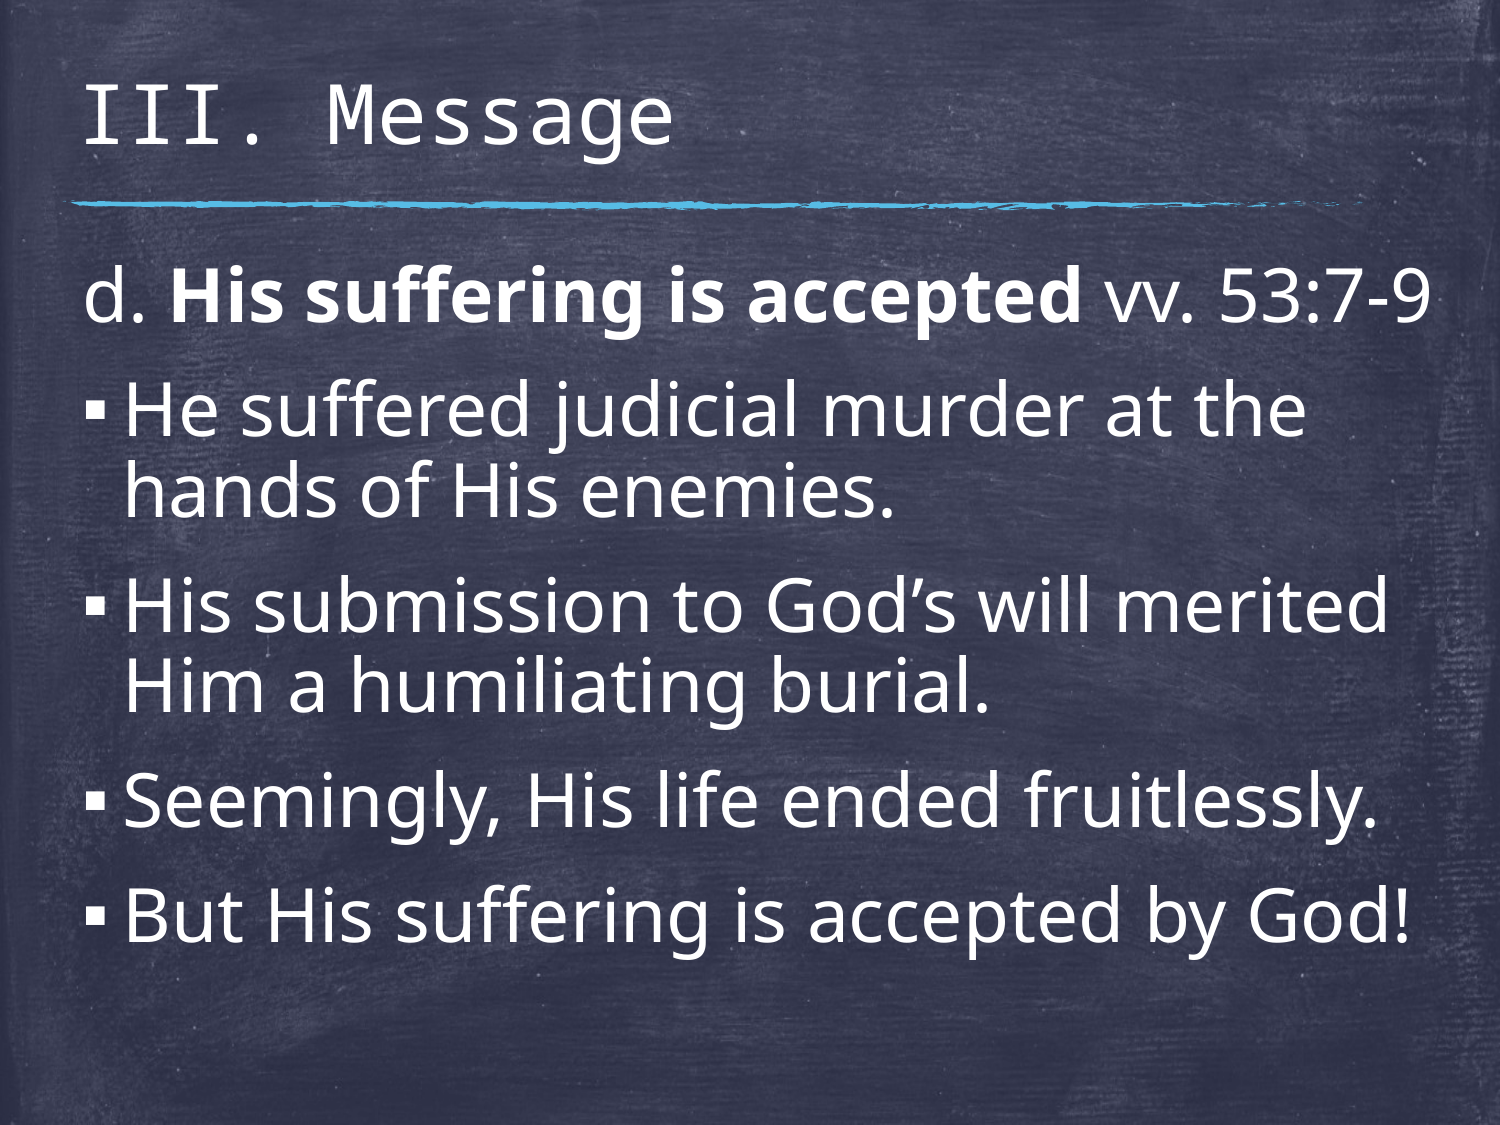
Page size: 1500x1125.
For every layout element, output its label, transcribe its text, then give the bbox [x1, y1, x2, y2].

title III. Message [62, 0, 1298, 171]
list d. His suffering is accepted vv. 53:7-9 He suffered judicial murder at the hands of His enemies. His submission to God’s will merited Him a humiliating burial. Seemingly, His life ended fruitlessly. But His suffering is accepted by God! [67, 249, 1468, 1125]
